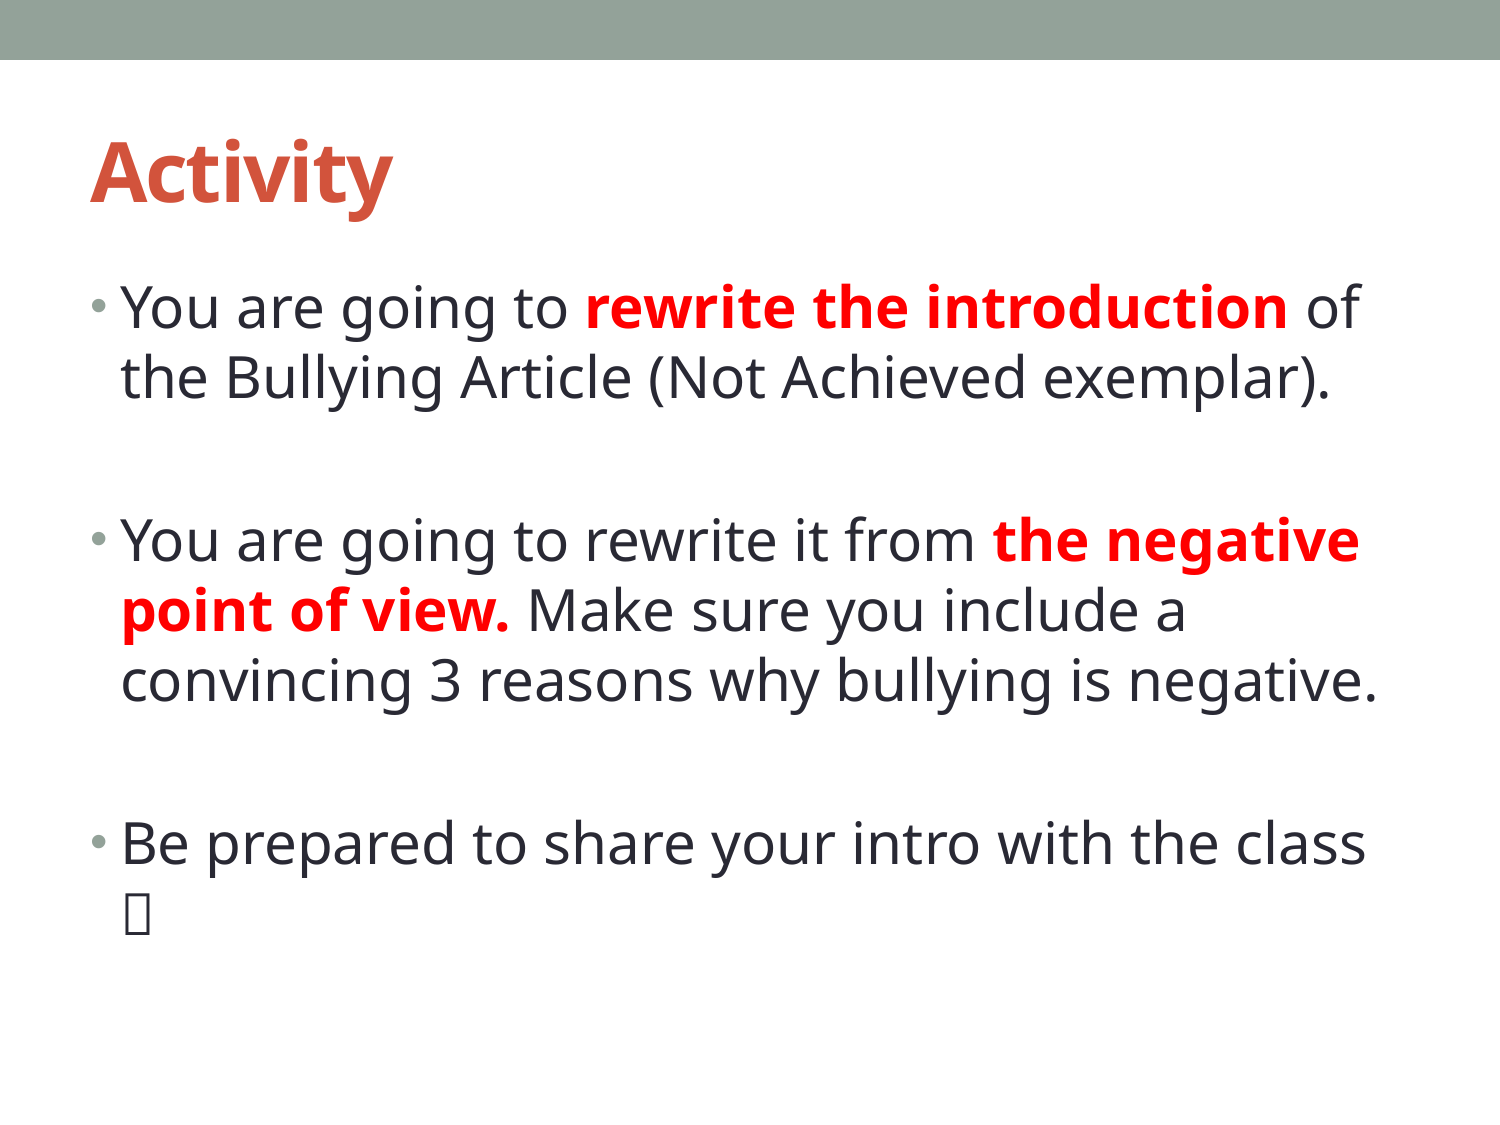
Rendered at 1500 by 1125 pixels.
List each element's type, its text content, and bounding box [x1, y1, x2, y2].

title Activity [75, 87, 1425, 250]
list You are going to rewrite the introduction of the Bullying Article (Not Achieved exemplar). You are going to rewrite it from the negative point of view. Make sure you include a convincing 3 reasons why bullying is negative. Be prepared to share your intro with the class  [75, 262, 1425, 1063]
